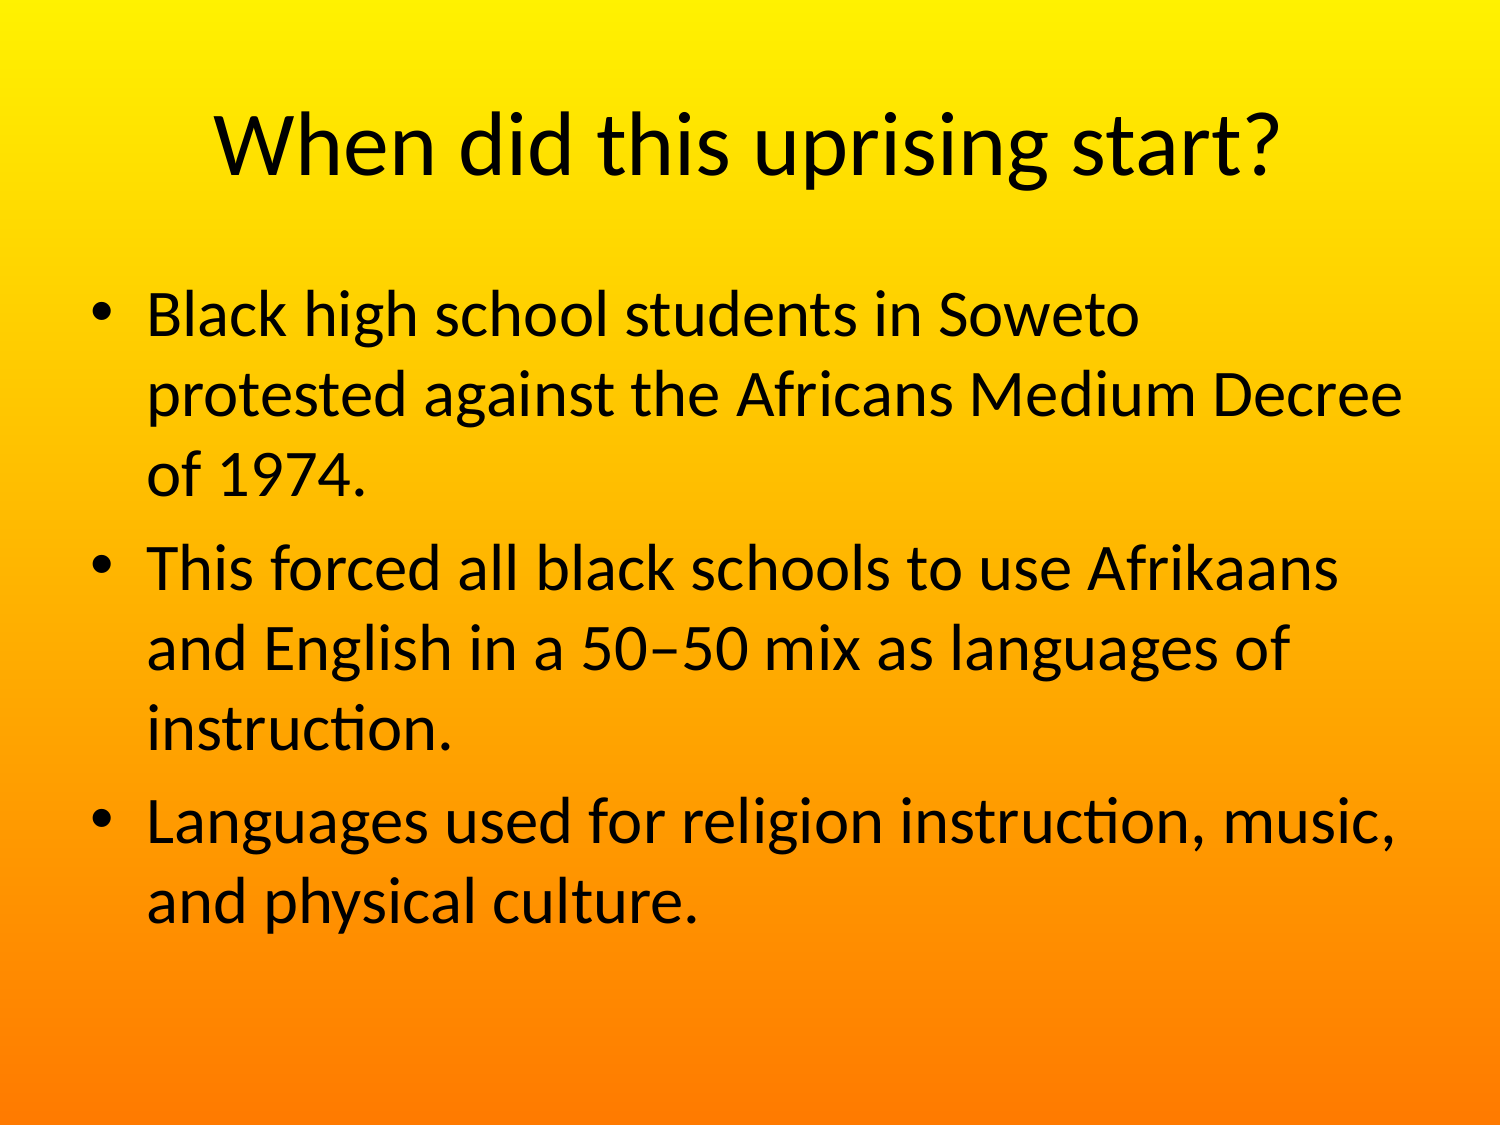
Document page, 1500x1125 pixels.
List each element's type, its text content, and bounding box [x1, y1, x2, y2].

title When did this uprising start? [75, 45, 1425, 233]
list Black high school students in Soweto protested against the Africans Medium Decree of 1974. This forced all black schools to use Afrikaans and English in a 50–50 mix as languages of instruction. Languages used for religion instruction, music, and physical culture. [75, 262, 1425, 1005]
